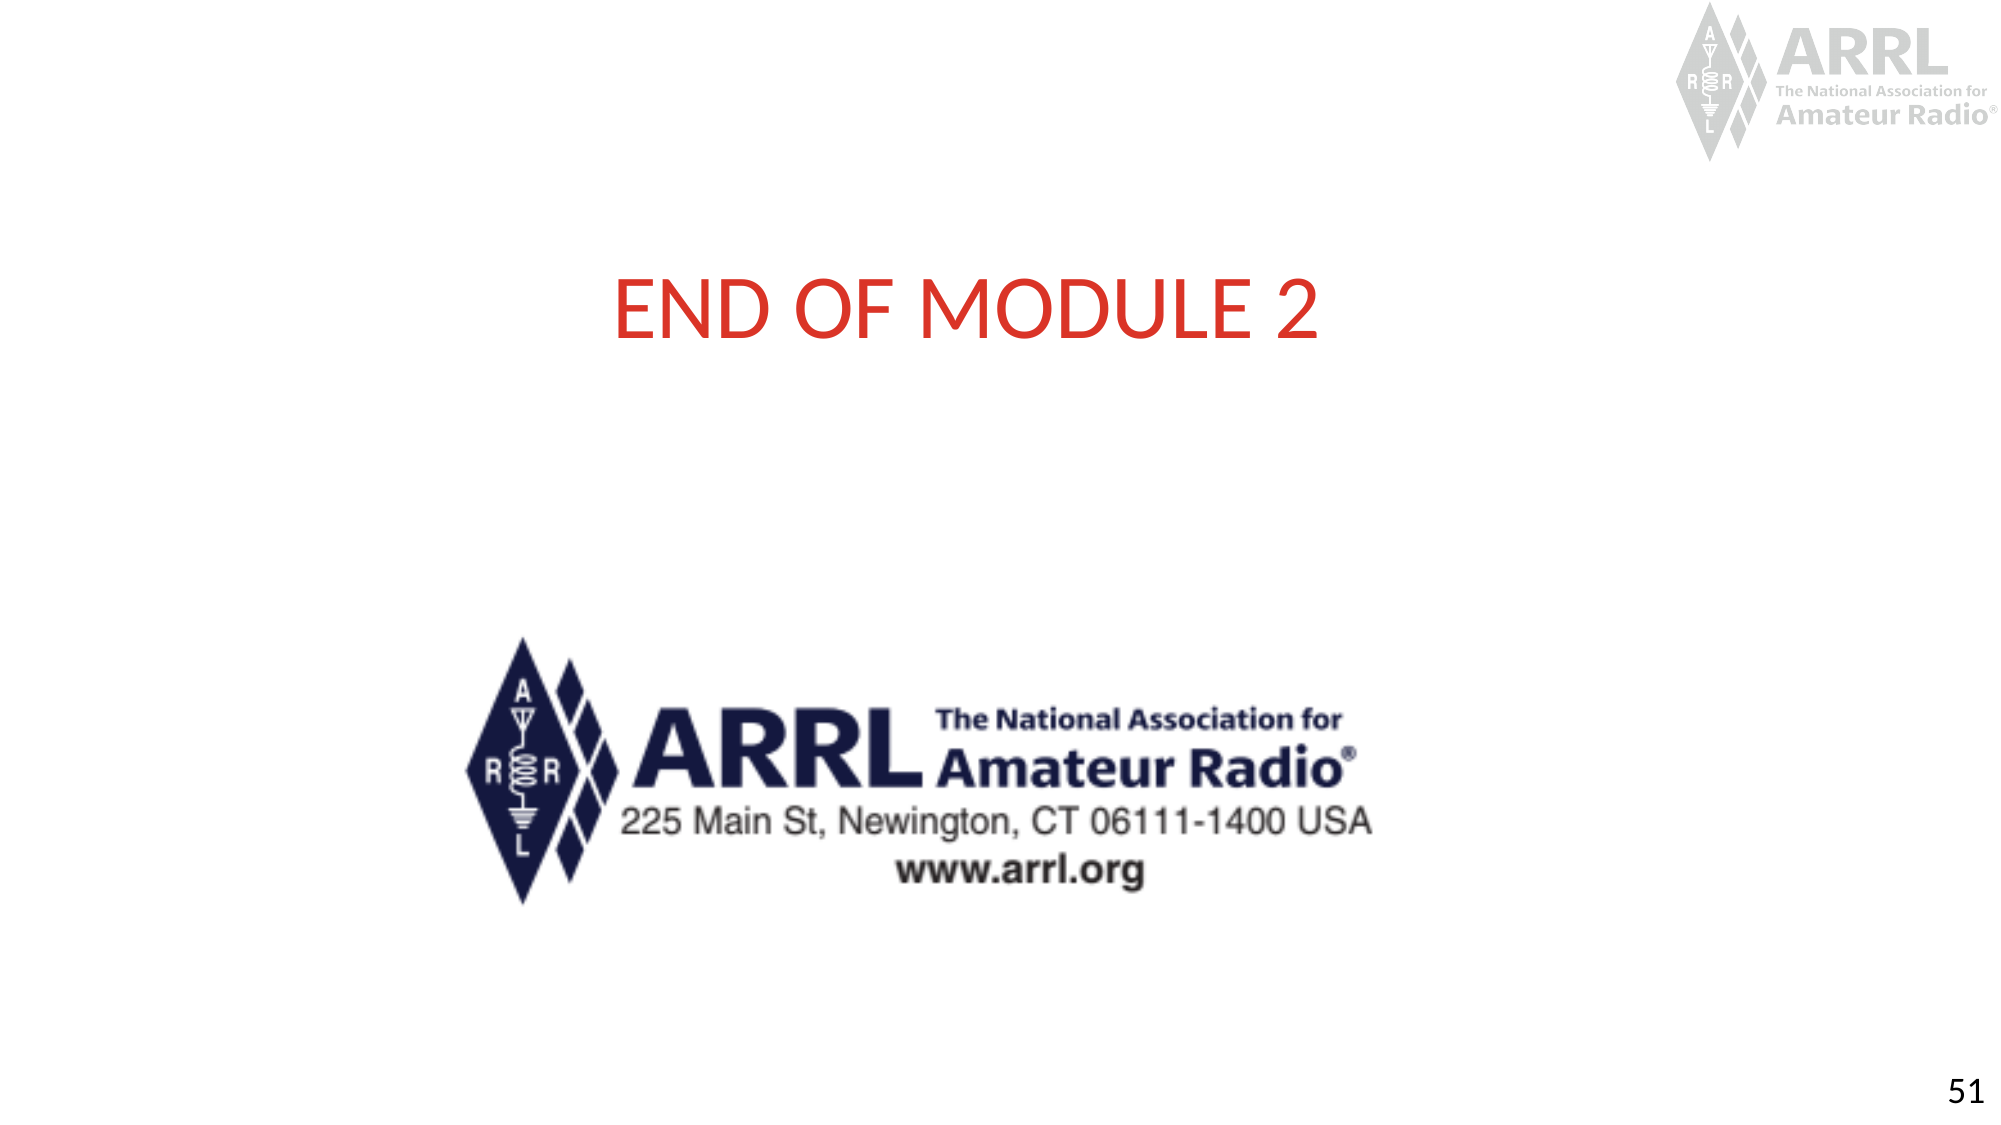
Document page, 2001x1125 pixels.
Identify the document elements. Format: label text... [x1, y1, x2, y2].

title END OF MODULE 2 [104, 200, 1830, 419]
picture [1674, 0, 2000, 164]
picture [453, 623, 1401, 925]
